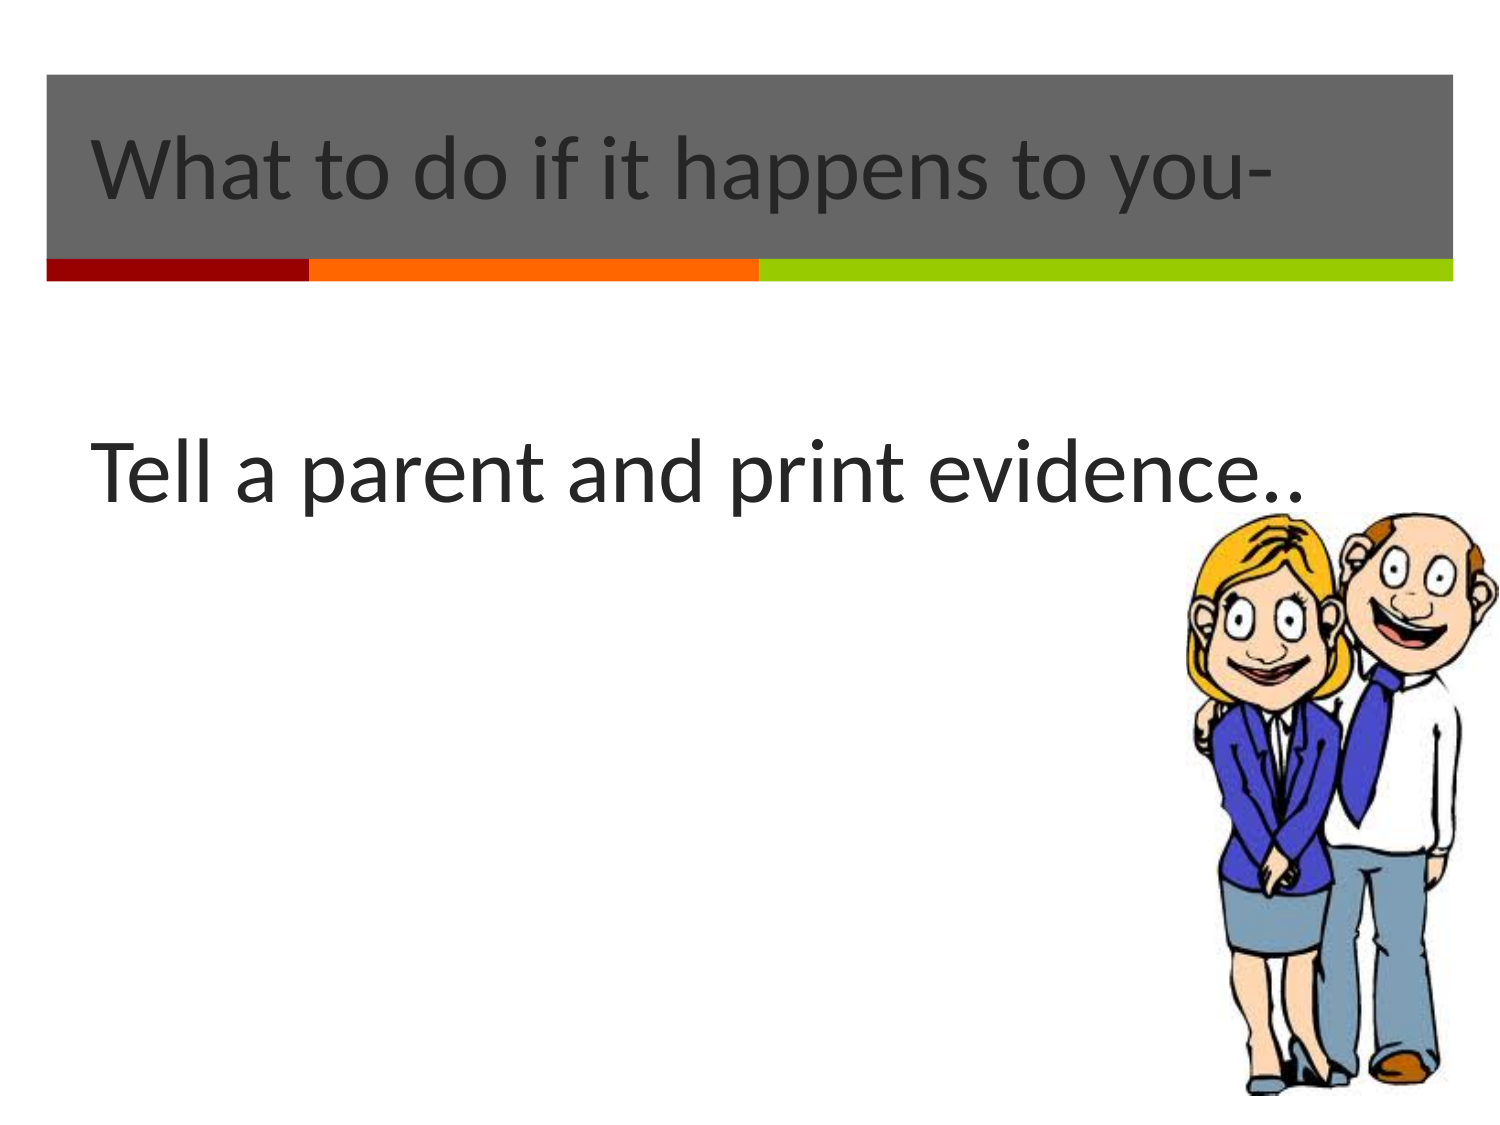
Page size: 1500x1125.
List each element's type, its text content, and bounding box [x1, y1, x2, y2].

list What to do if it happens to you- Tell a parent and print evidence.. [75, 99, 1425, 1005]
picture [1185, 511, 1500, 1097]
